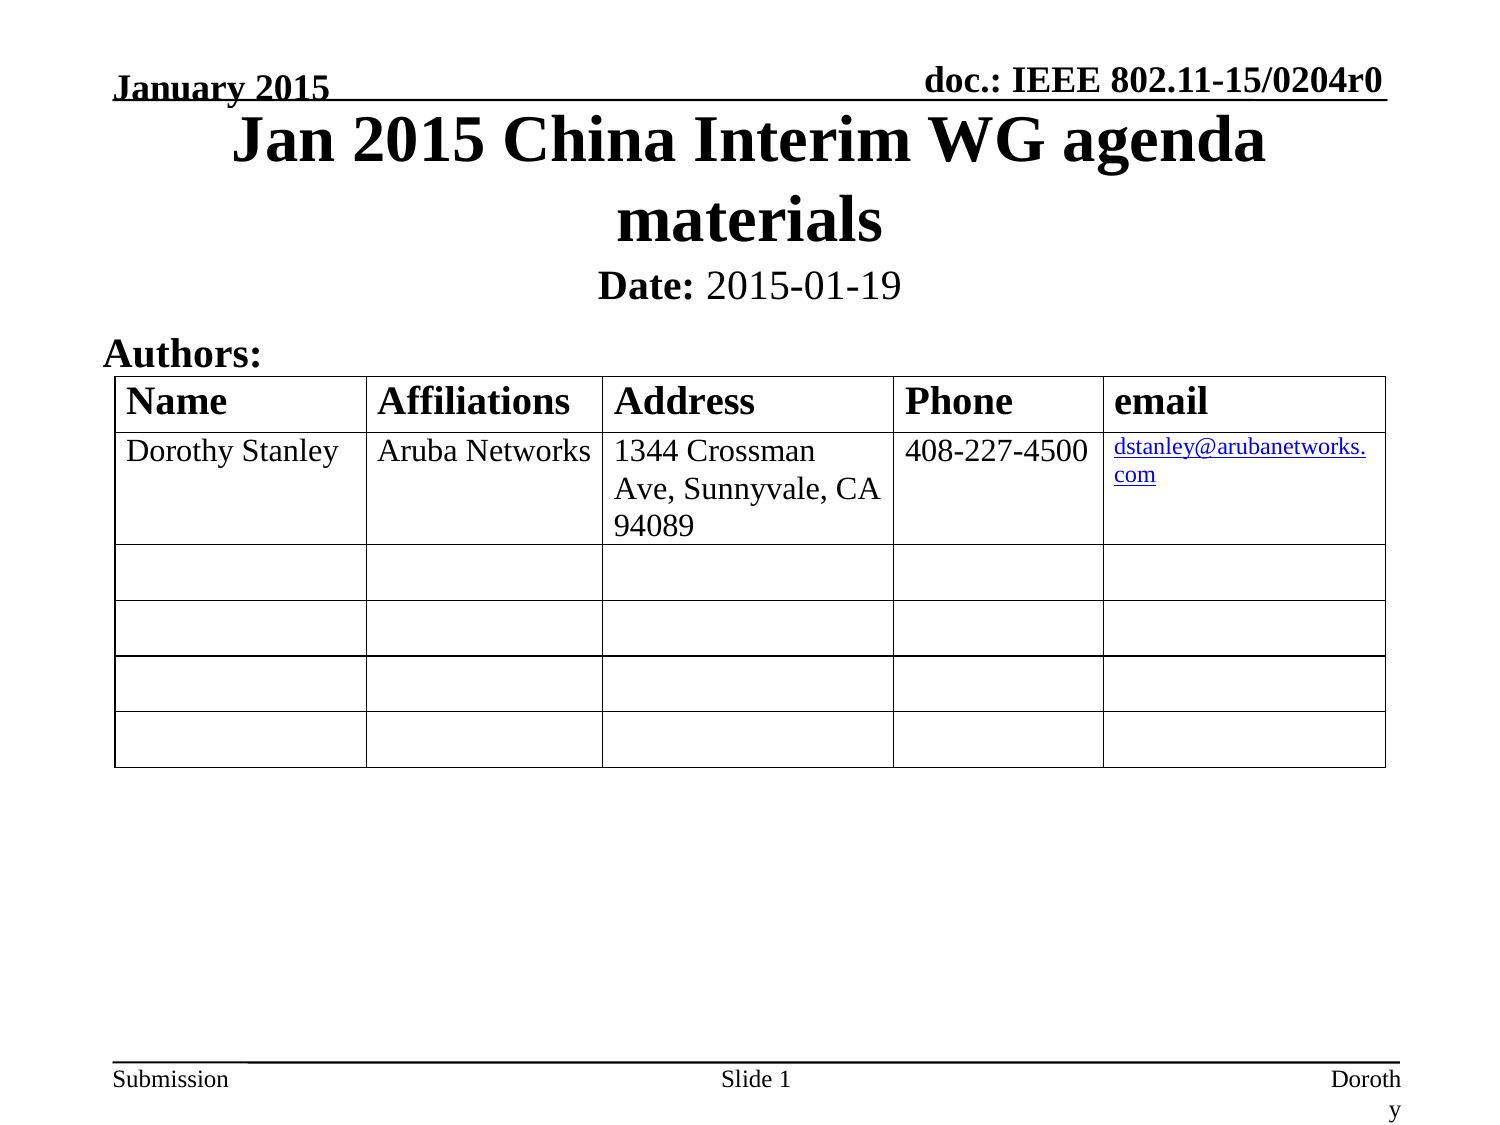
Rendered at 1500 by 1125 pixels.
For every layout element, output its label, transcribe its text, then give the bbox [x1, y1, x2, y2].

list Date: 2015-01-19 [112, 249, 1388, 313]
footer Dorothy Stanley, Aruba Networks [1324, 1061, 1402, 1093]
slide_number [112, 62, 413, 109]
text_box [99, 375, 1413, 815]
title Jan 2015 China Interim WG agenda materials [112, 112, 1388, 238]
text_box Authors: [87, 318, 325, 381]
slide_number Slide 1 [712, 1061, 800, 1093]
